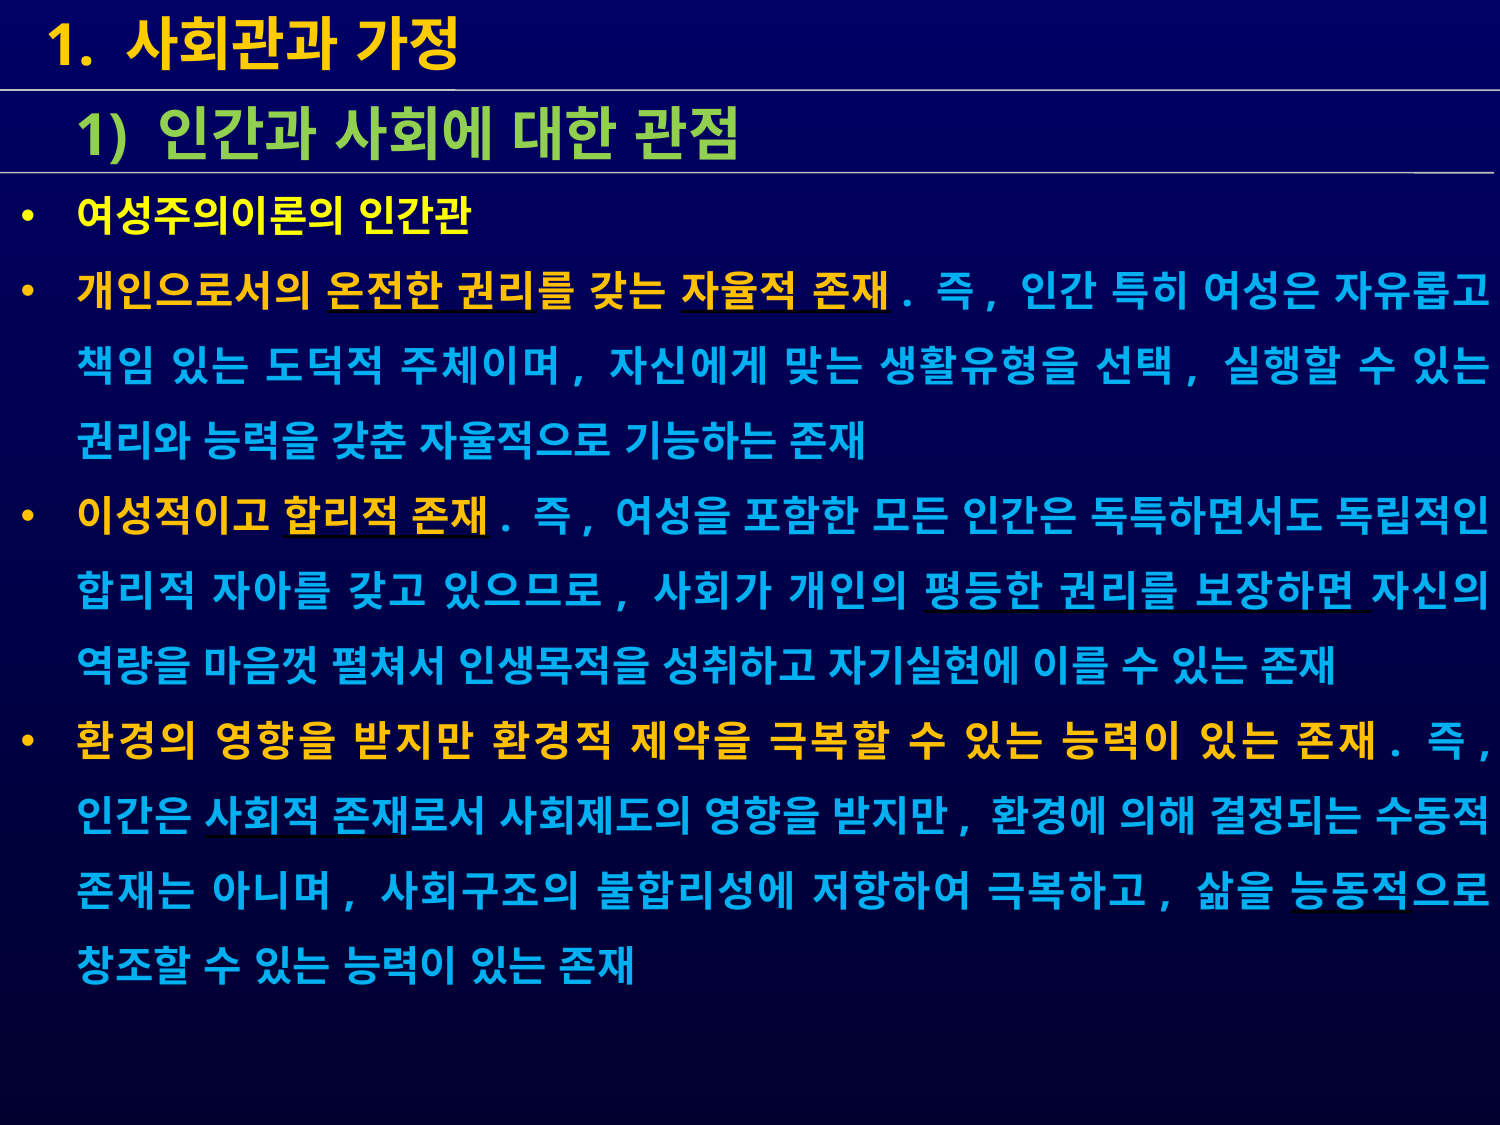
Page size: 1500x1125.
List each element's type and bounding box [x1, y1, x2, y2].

text_box [0, 0, 1500, 1070]
